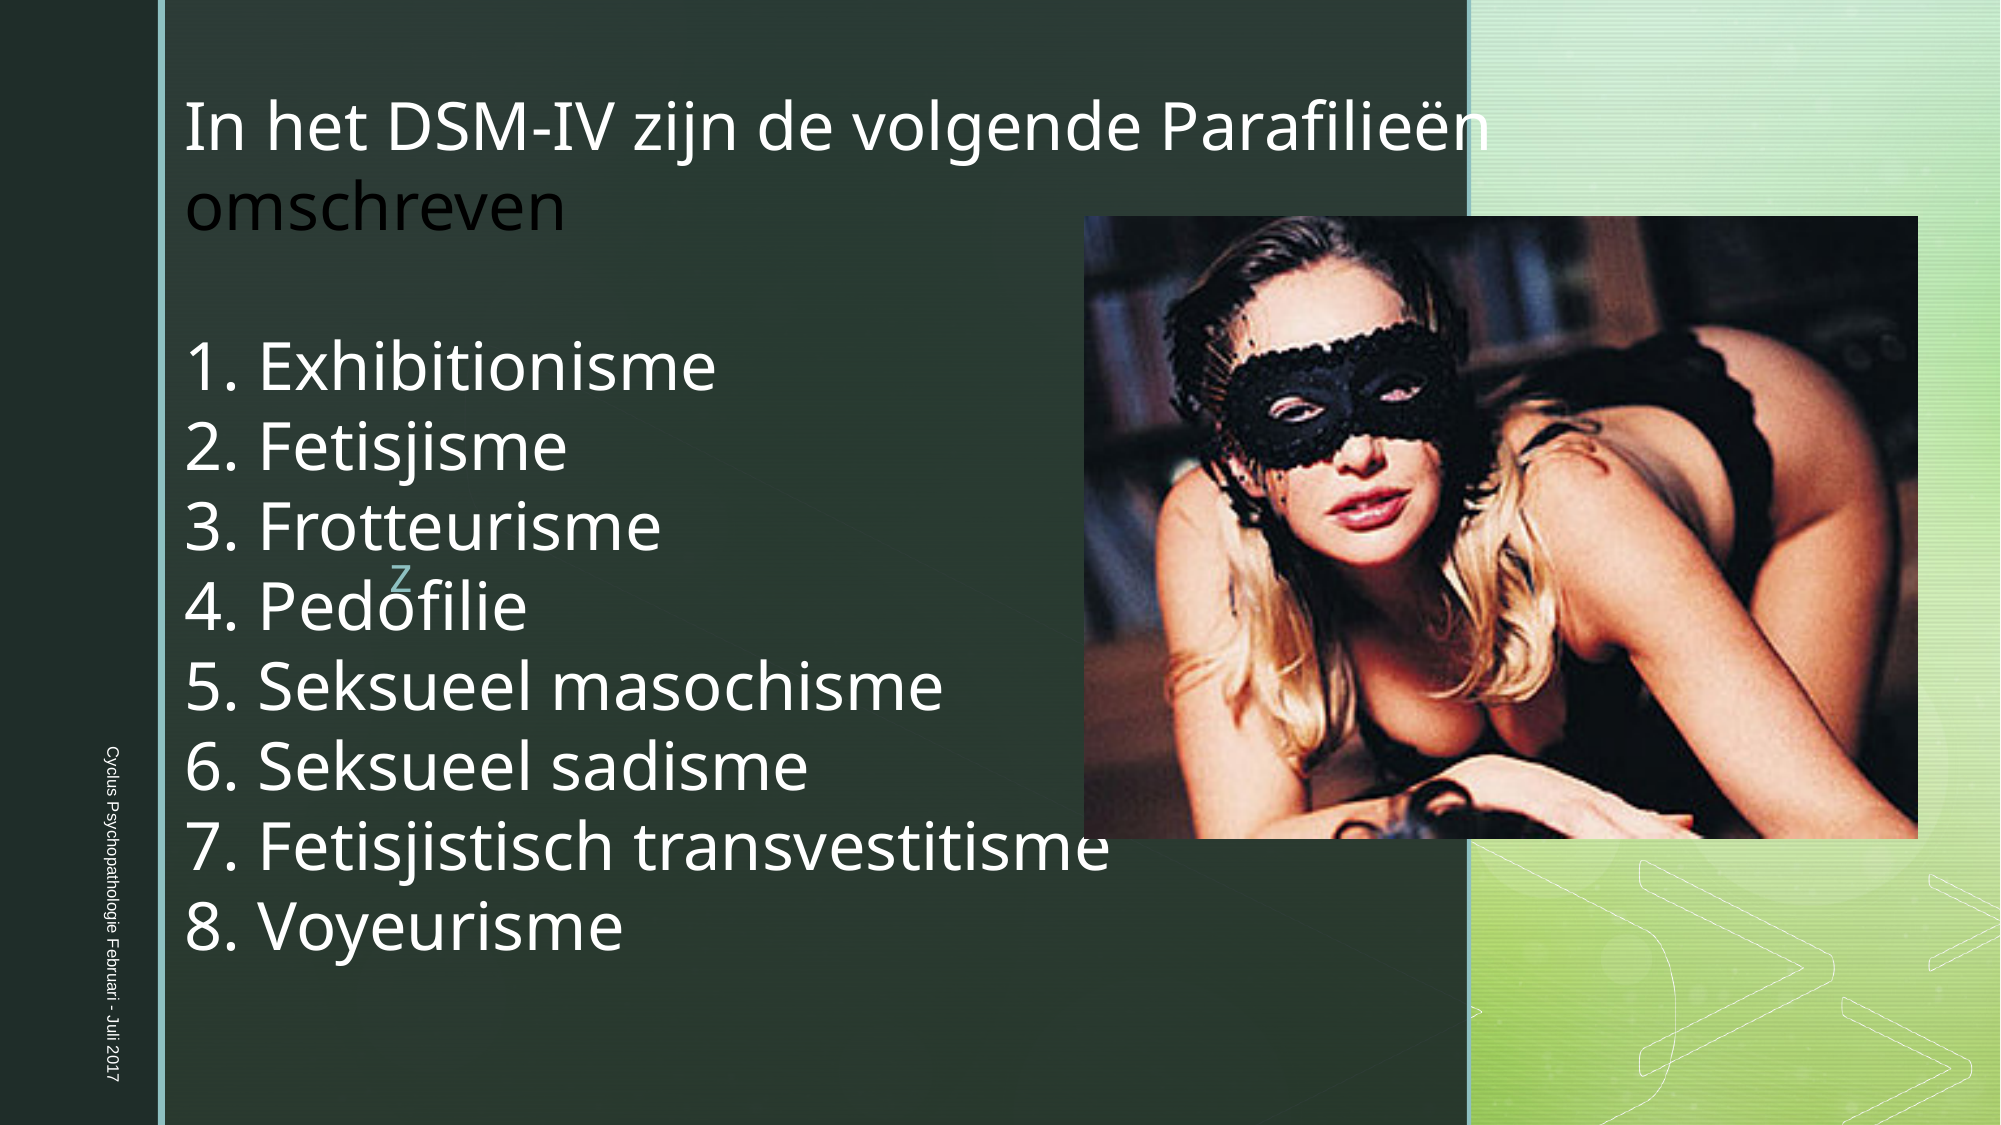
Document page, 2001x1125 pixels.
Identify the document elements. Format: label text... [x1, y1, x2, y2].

picture [1084, 0, 2001, 1125]
text_box In het DSM-IV zijn de volgende Parafilieën omschreven 1. Exhibitionisme 2. Fetisjisme 3. Frotteurisme 4. Pedofilie 5. Seksueel masochisme 6. Seksueel sadisme 7. Fetisjistisch transvestitisme 8. Voyeurisme [169, 76, 1903, 1016]
footer Cyclus Psychopathologie Februari - Juli 2017 [101, 132, 131, 1098]
